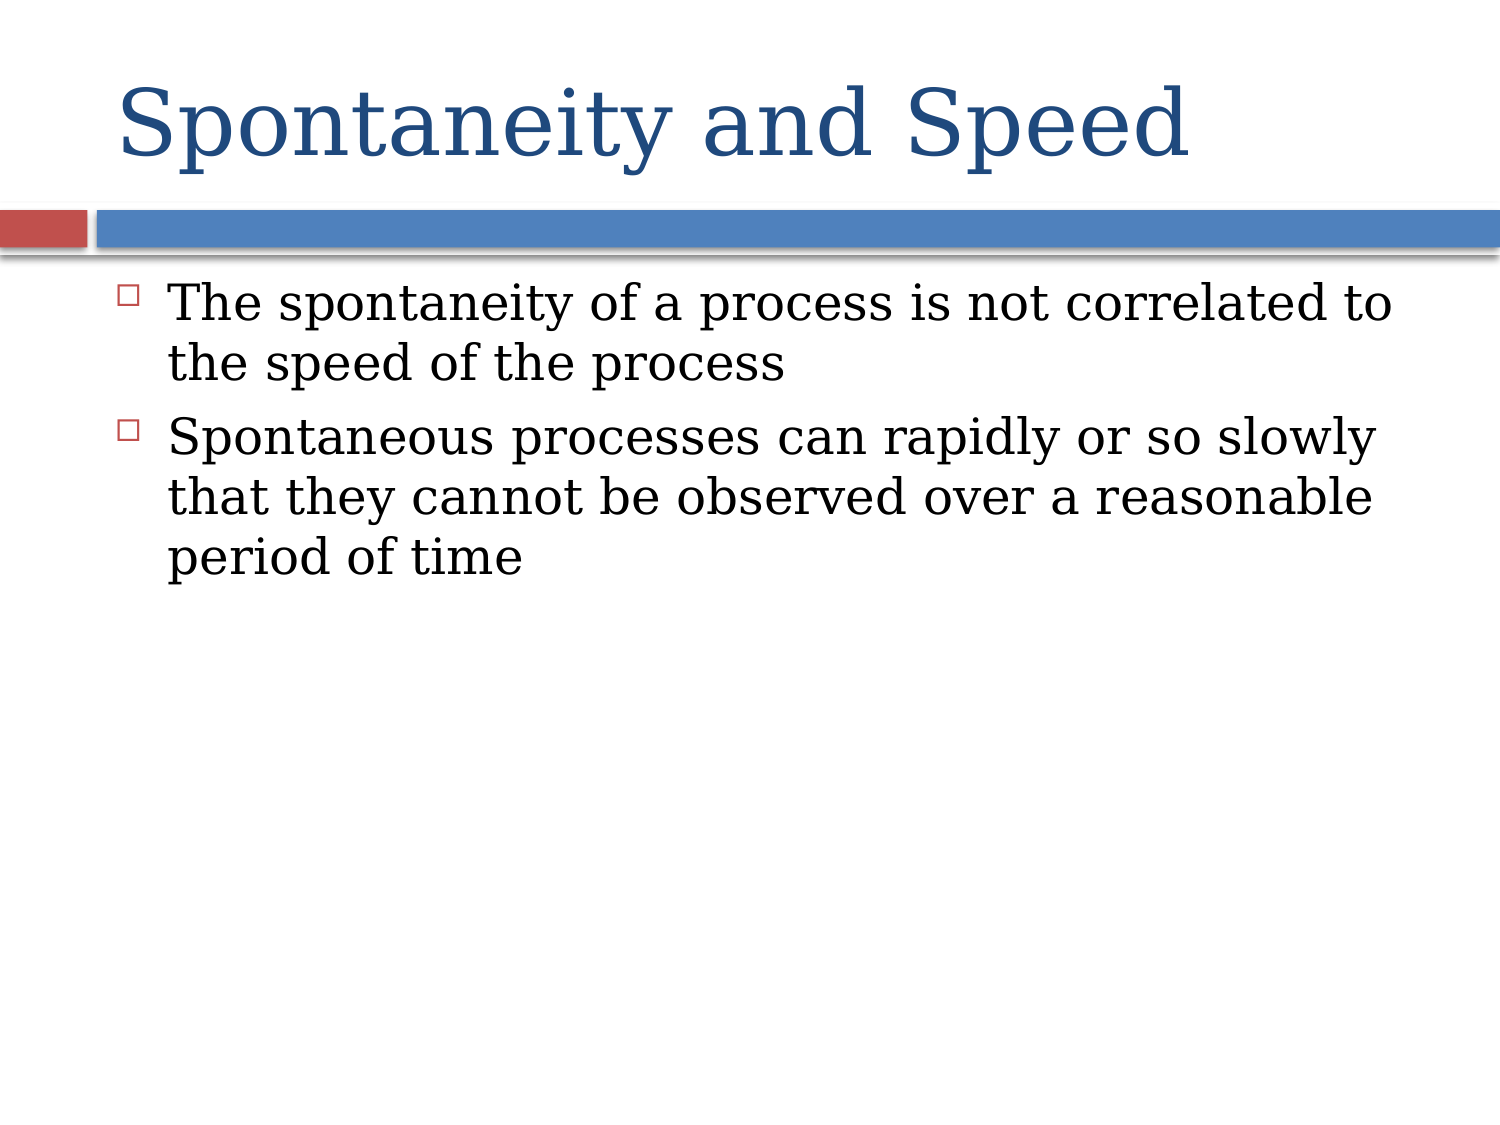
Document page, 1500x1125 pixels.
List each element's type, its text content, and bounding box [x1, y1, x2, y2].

list The spontaneity of a process is not correlated to the speed of the process Spontaneous processes can rapidly or so slowly that they cannot be observed over a reasonable period of time [100, 262, 1438, 1000]
title Spontaneity and Speed [100, 37, 1438, 200]
